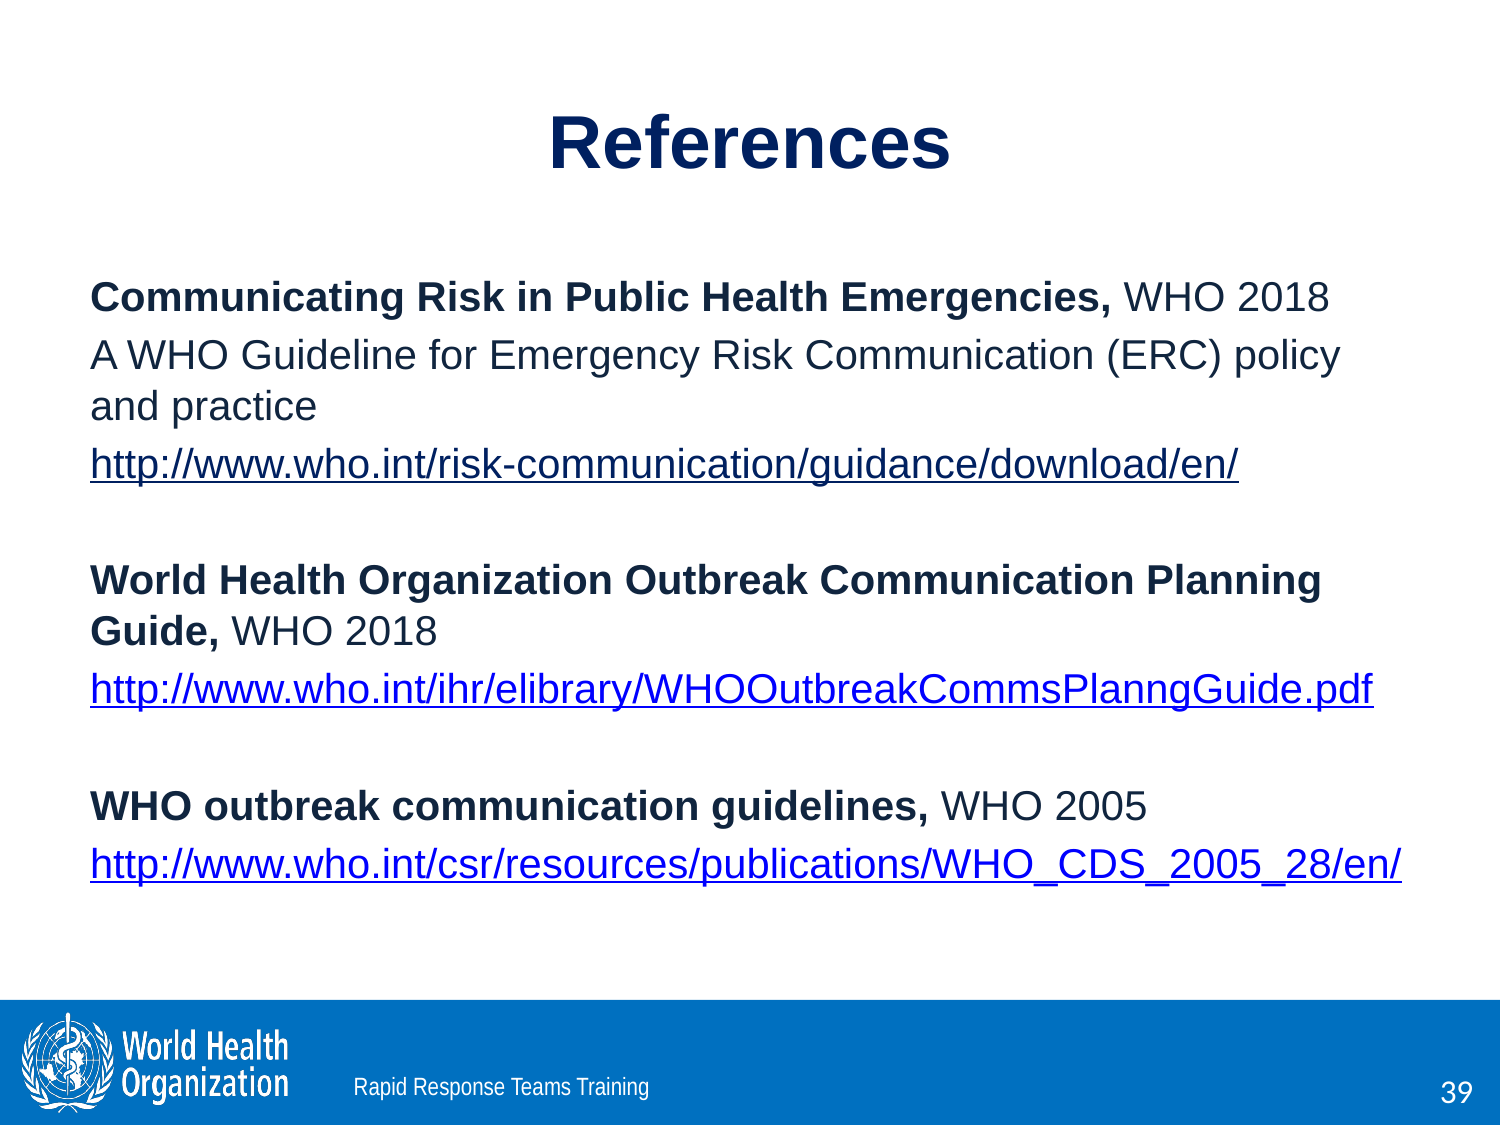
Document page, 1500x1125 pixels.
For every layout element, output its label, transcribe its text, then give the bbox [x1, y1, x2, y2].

title References [75, 45, 1425, 233]
picture [21, 1012, 288, 1113]
list Communicating Risk in Public Health Emergencies, WHO 2018 A WHO Guideline for Emergency Risk Communication (ERC) policy and practice http://www.who.int/risk-communication/guidance/download/en/ World Health Organization Outbreak Communication Planning Guide, WHO 2018 http://www.who.int/ihr/elibrary/WHOOutbreakCommsPlanngGuide.pdf WHO outbreak communication guidelines, WHO 2005 http://www.who.int/csr/resources/publications/WHO_CDS_2005_28/en/ [75, 262, 1425, 1005]
